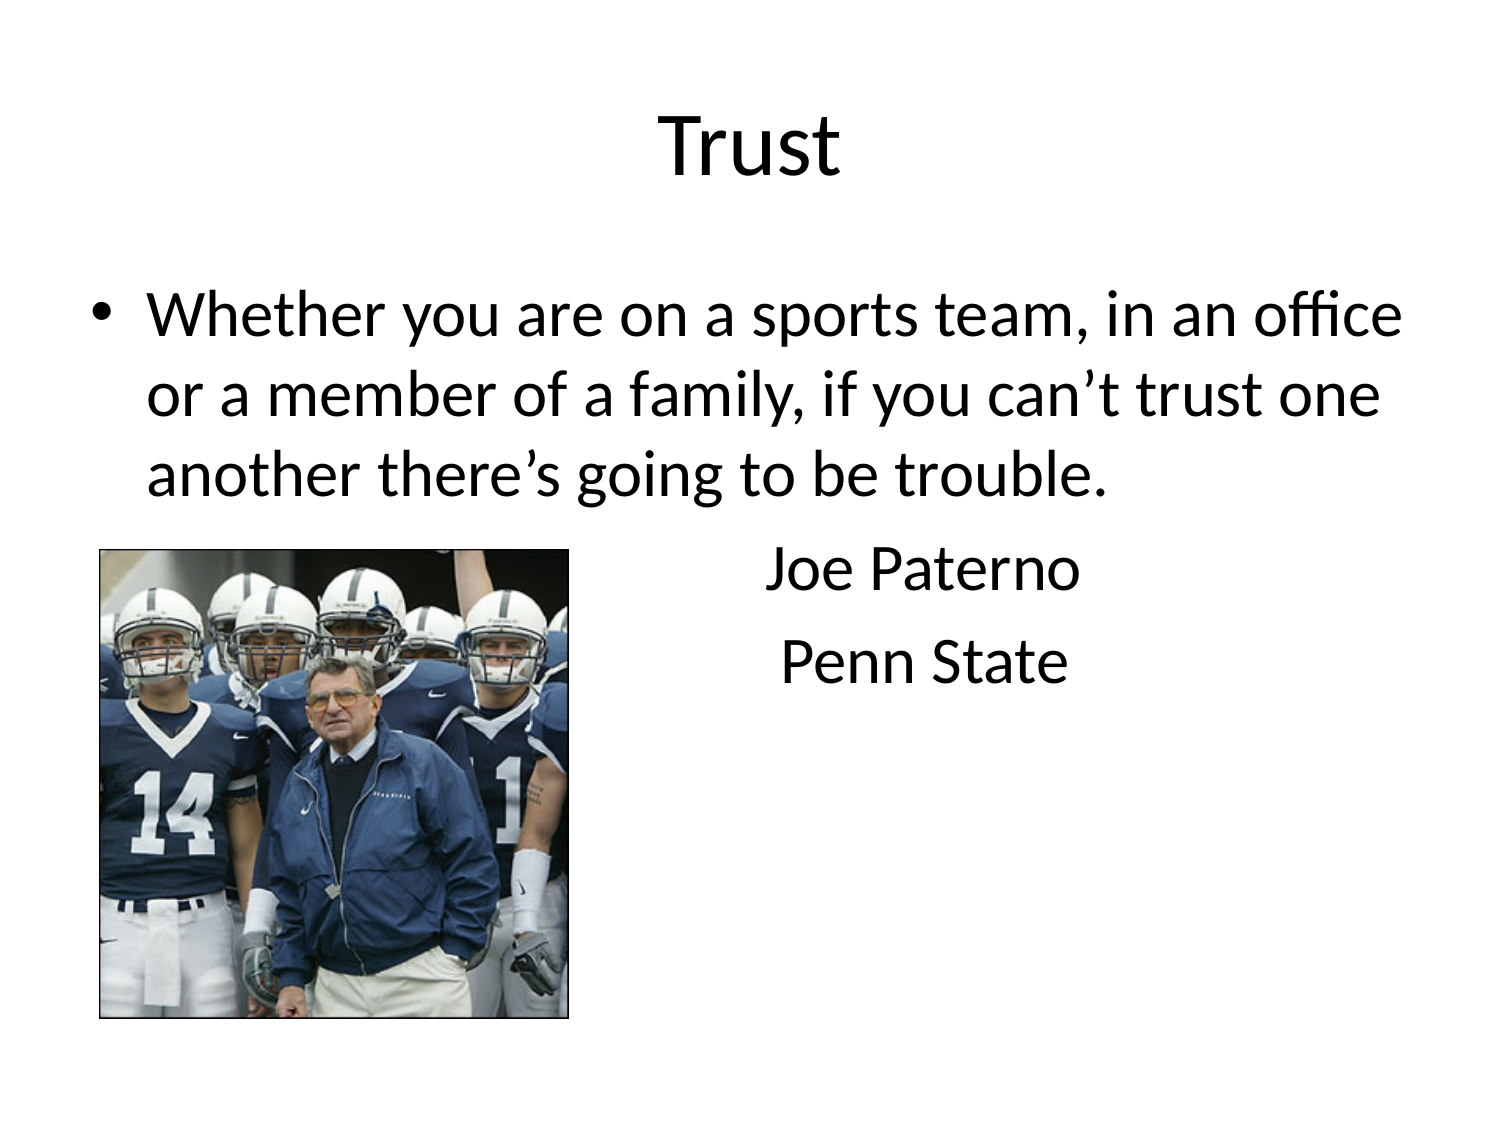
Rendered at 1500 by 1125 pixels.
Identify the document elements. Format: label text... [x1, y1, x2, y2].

title Trust [75, 45, 1425, 233]
picture [99, 549, 569, 1019]
list Whether you are on a sports team, in an office or a member of a family, if you can’t trust one another there’s going to be trouble. Joe Paterno Penn State [75, 262, 1425, 1005]
